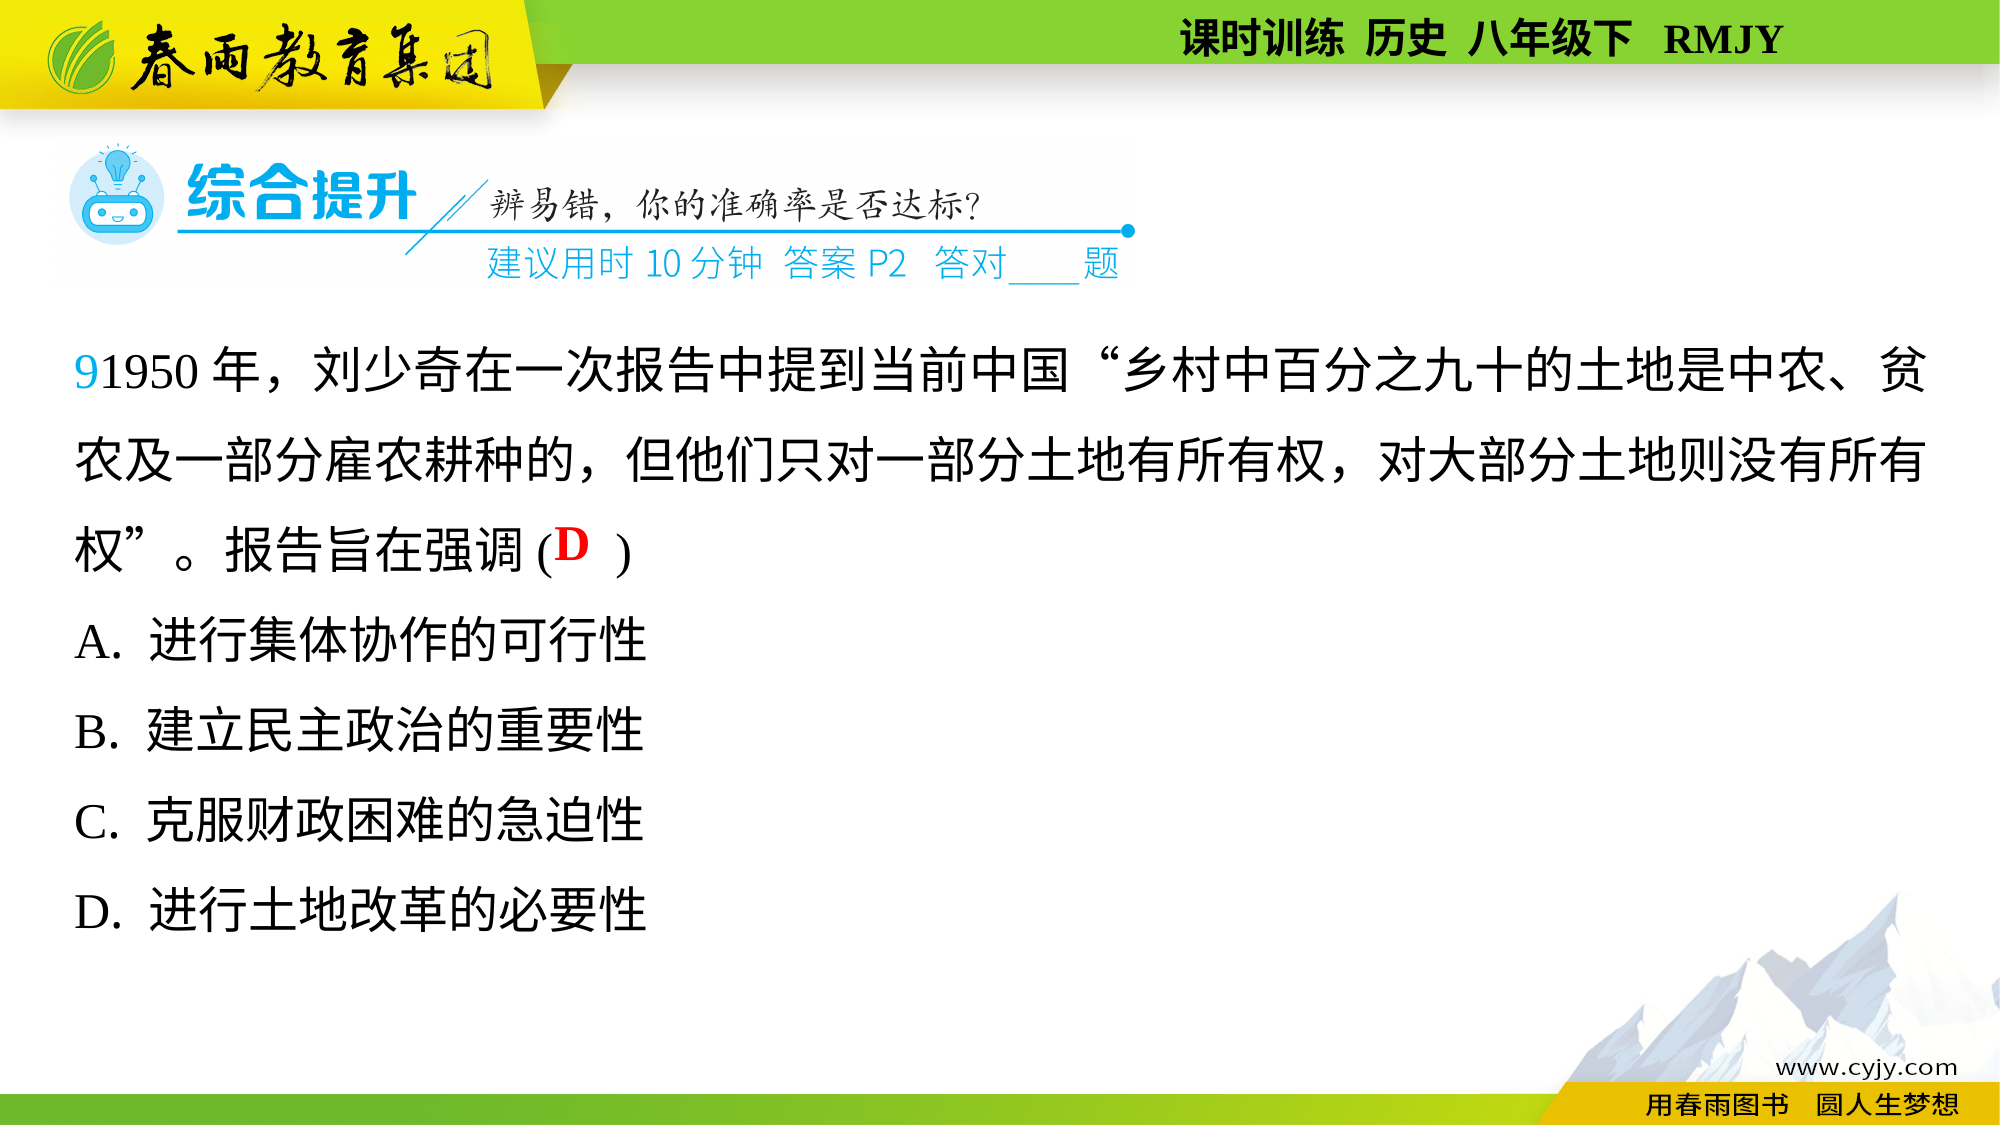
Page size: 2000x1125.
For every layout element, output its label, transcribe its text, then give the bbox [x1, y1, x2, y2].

picture [0, 0, 2000, 1125]
list 91950年，刘少奇在一次报告中提到当前中国“乡村中百分之九十的土地是中农、贫农及一部分雇农耕种的，但他们只对一部分土地有所有权，对大部分土地则没有所有权”。报告旨在强调( ) A. 进行集体协作的可行性 B. 建立民主政治的重要性 C. 克服财政困难的急迫性 D. 进行土地改革的必要性 [59, 301, 1944, 953]
text_box D [539, 503, 606, 579]
